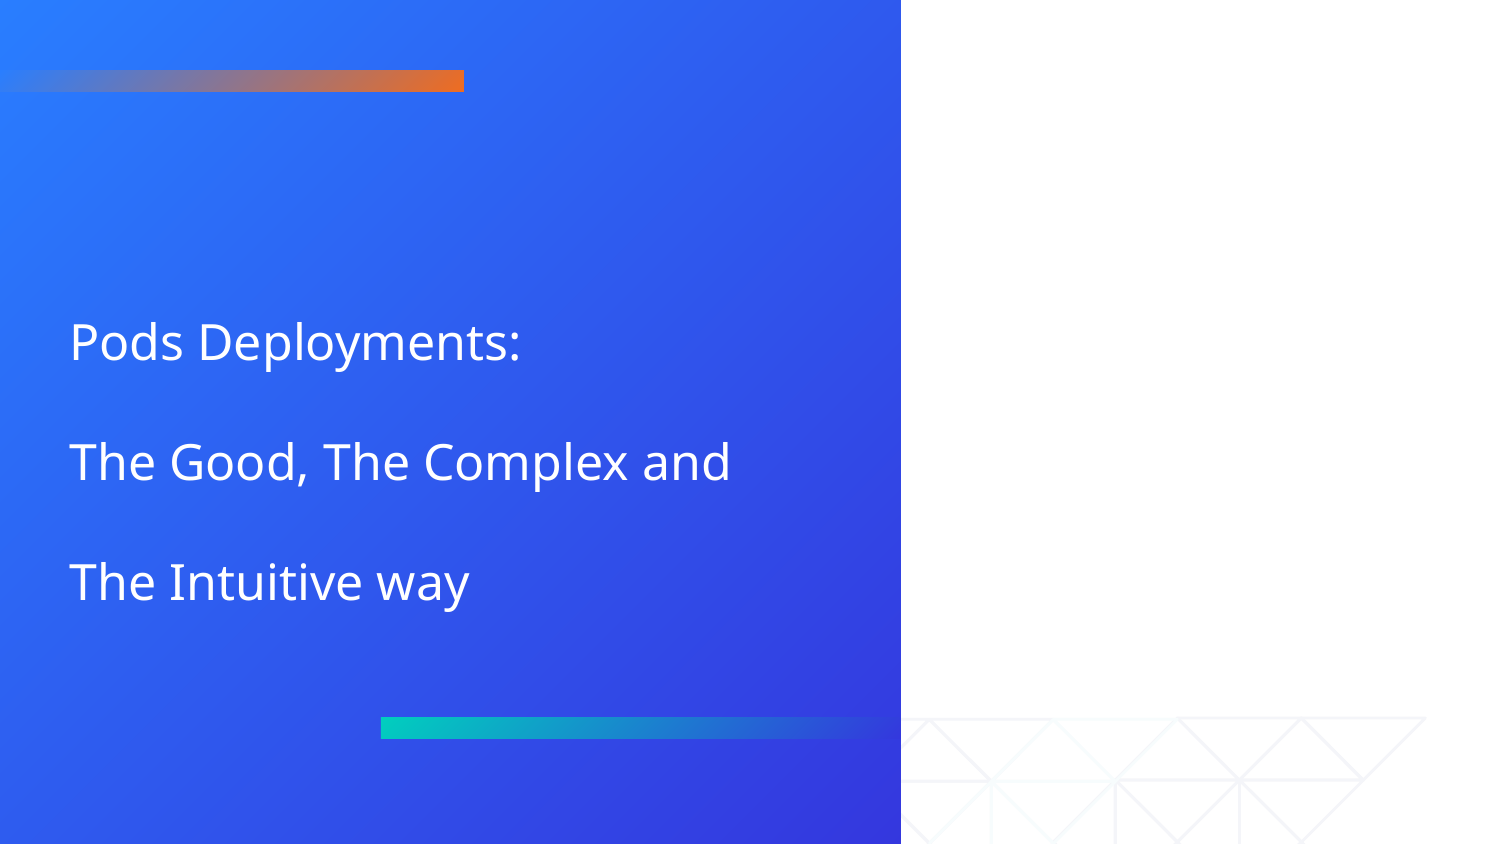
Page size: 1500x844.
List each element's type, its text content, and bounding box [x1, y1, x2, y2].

text_box Pods Deployments: The Good, The Complex and The Intuitive way [54, 234, 821, 580]
